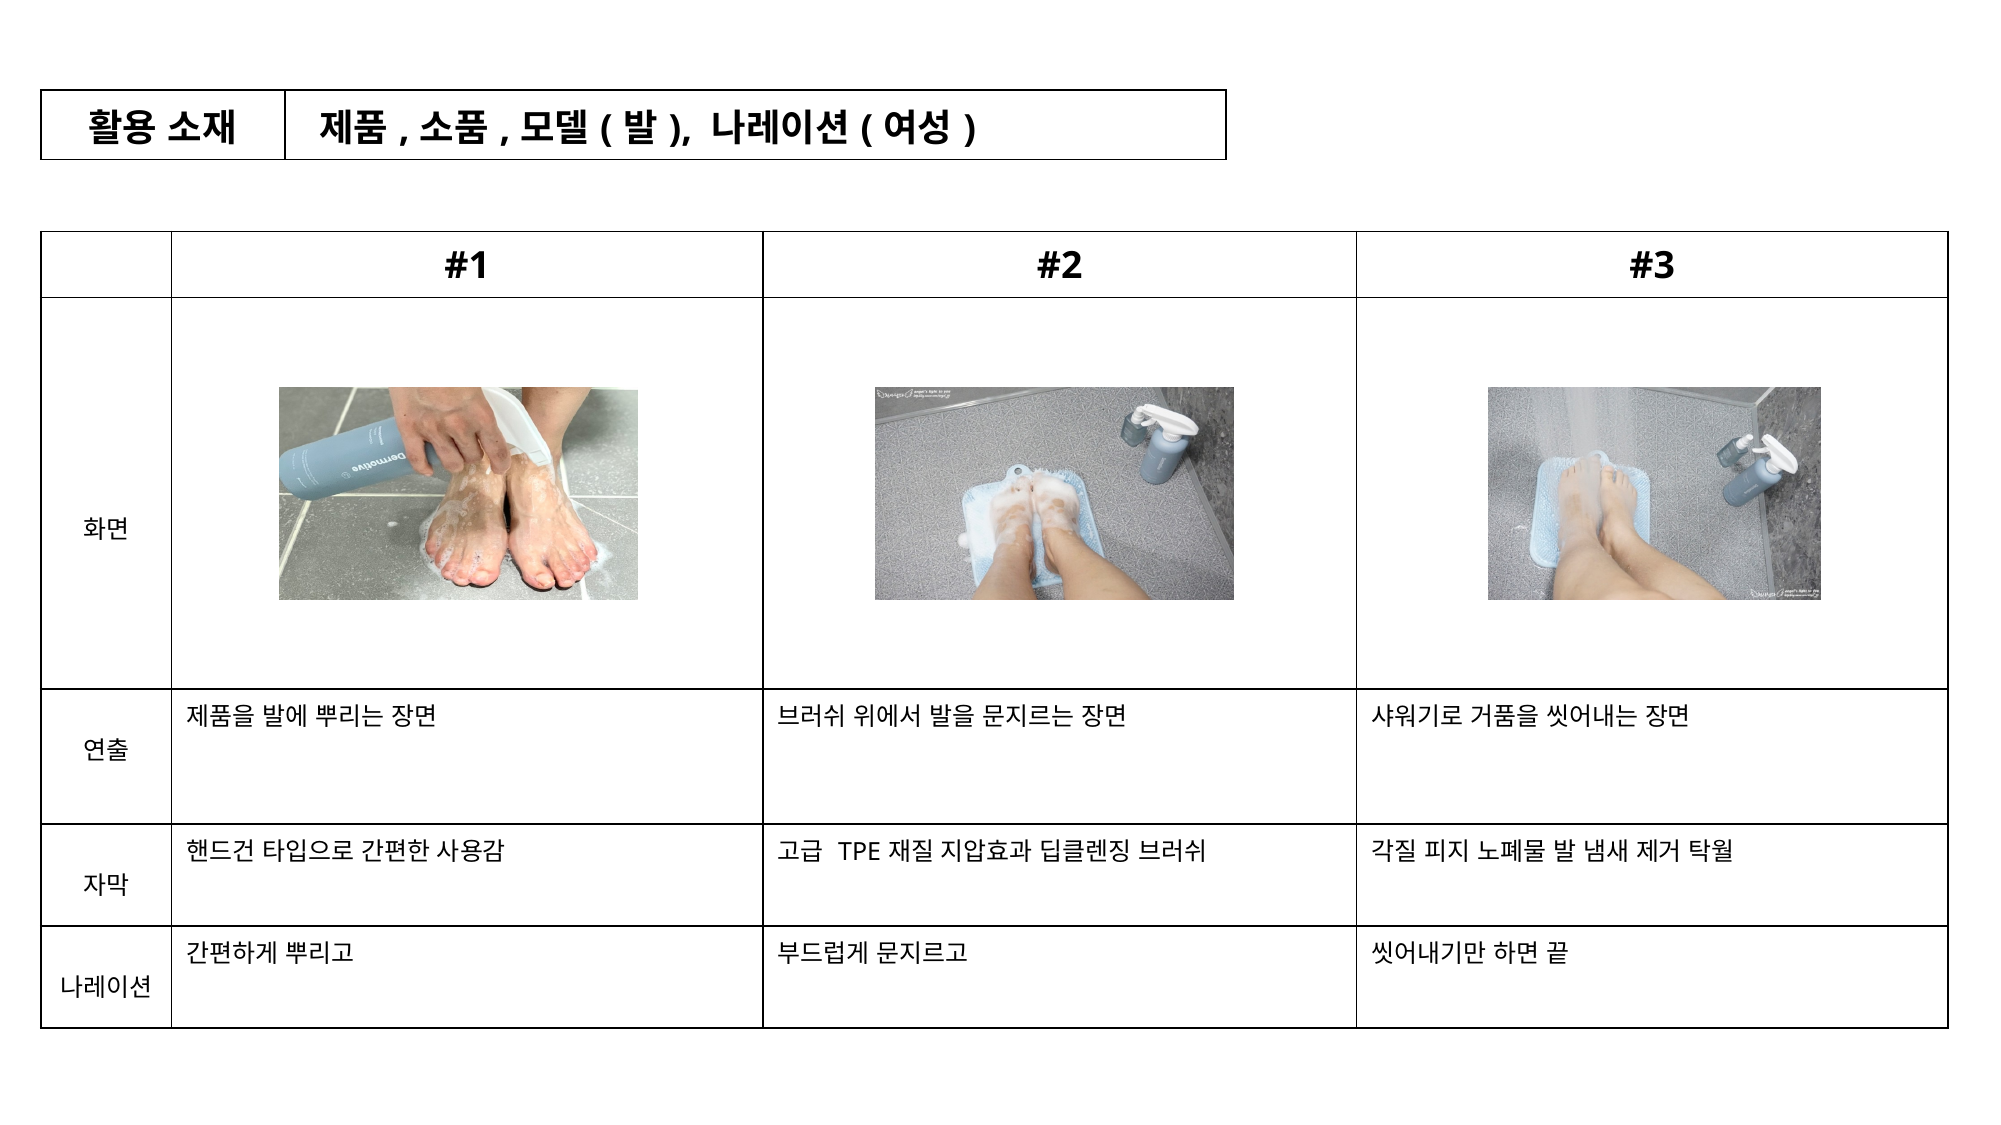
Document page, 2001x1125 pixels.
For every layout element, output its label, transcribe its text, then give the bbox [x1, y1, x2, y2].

table_cell 부드럽게 문지르고 [764, 927, 1356, 1027]
table_header #2 [764, 232, 1356, 297]
table_cell 간편하게 뿌리고 [172, 927, 762, 1027]
table_header #3 [1357, 232, 1947, 297]
table_cell 자막 [42, 825, 171, 925]
table_header 제품,소품,모델(발), 나레이션(여성) [286, 91, 1225, 159]
table_cell [172, 298, 762, 688]
table_cell 연출 [42, 690, 171, 823]
table_header 활용 소재 [42, 91, 284, 159]
table_cell 화면 [42, 298, 171, 688]
table_cell 각질 피지 노폐물 발 냄새 제거 탁월 [1357, 825, 1947, 925]
table_cell [1357, 298, 1947, 688]
table_cell 제품을 발에 뿌리는 장면 [172, 690, 762, 823]
table_cell 나레이션 [42, 927, 171, 1027]
table_cell [764, 298, 1356, 688]
table_cell 핸드건 타입으로 간편한 사용감 [172, 825, 762, 925]
table_cell 고급 TPE재질 지압효과 딥클렌징 브러쉬 [764, 825, 1356, 925]
table_header #1 [172, 232, 762, 297]
table_header [42, 232, 171, 297]
table_cell 샤워기로 거품을 씻어내는 장면 [1357, 690, 1947, 823]
picture [279, 387, 638, 600]
picture [875, 387, 1234, 600]
picture [1488, 387, 1821, 600]
table_cell 브러쉬 위에서 발을 문지르는 장면 [764, 690, 1356, 823]
table_cell 씻어내기만 하면 끝 [1357, 927, 1947, 1027]
